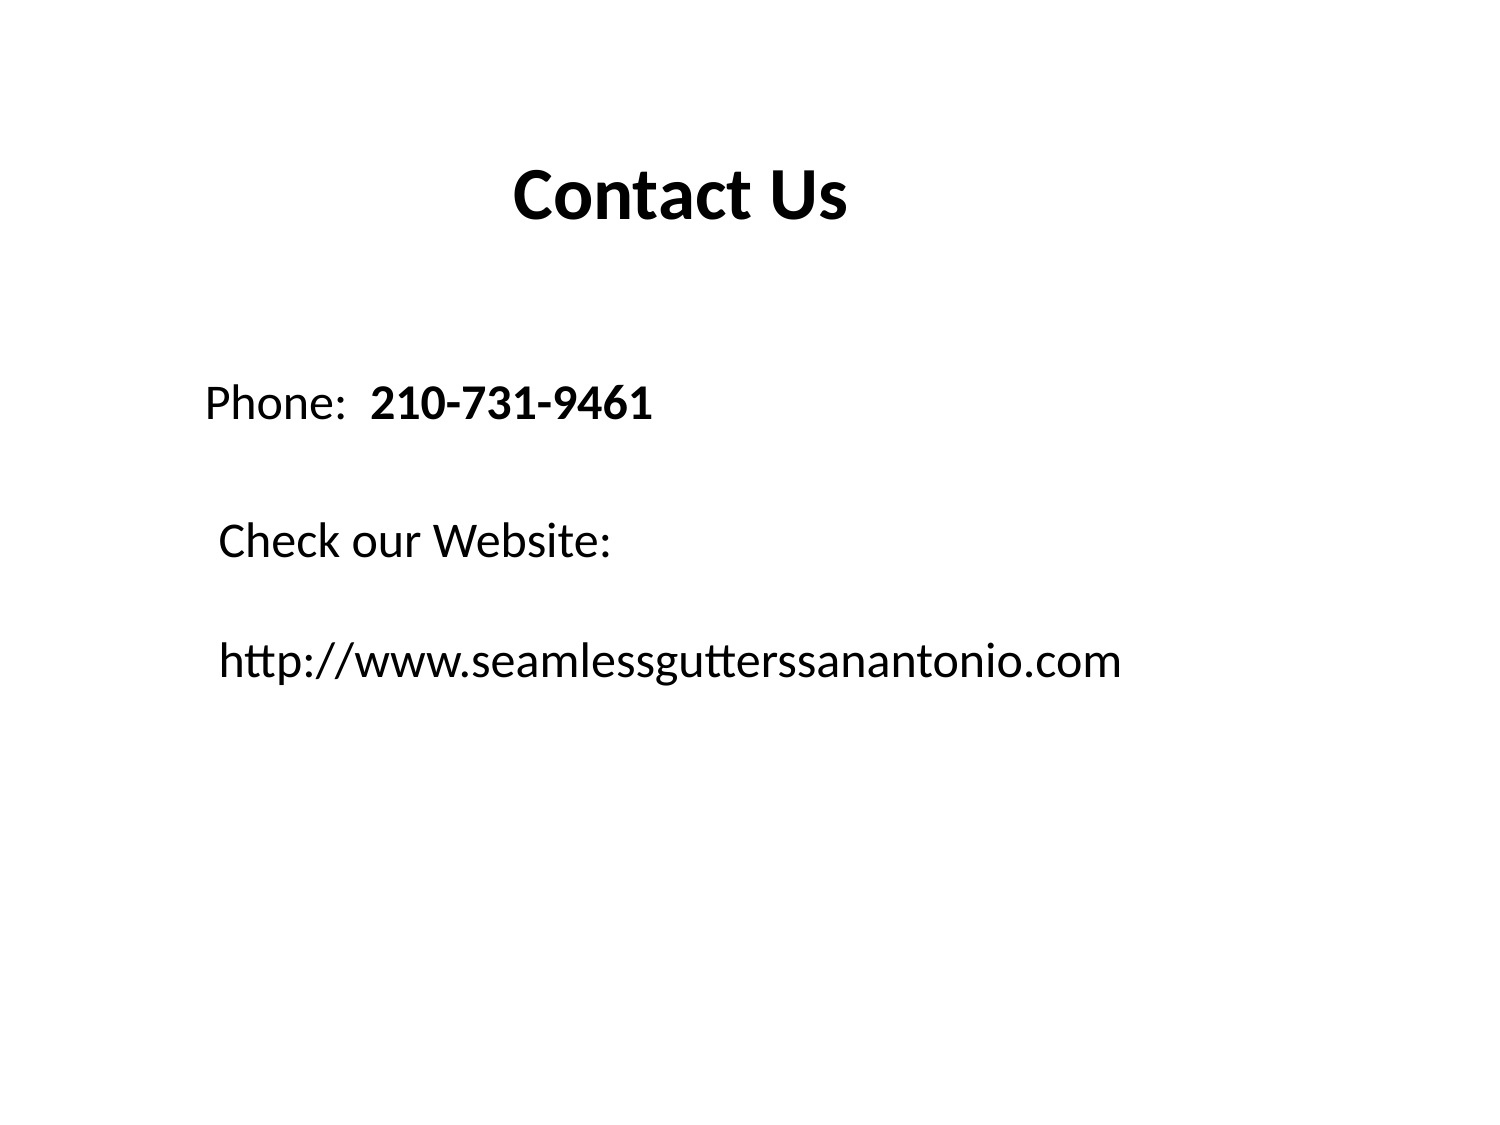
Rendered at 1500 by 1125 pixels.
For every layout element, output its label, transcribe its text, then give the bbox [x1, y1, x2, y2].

text_box Check our Website: http://www.seamlessgutterssanantonio.com [203, 499, 1138, 695]
text_box Phone: 210-731-9461 [189, 361, 669, 437]
text_box Contact Us [487, 137, 875, 243]
